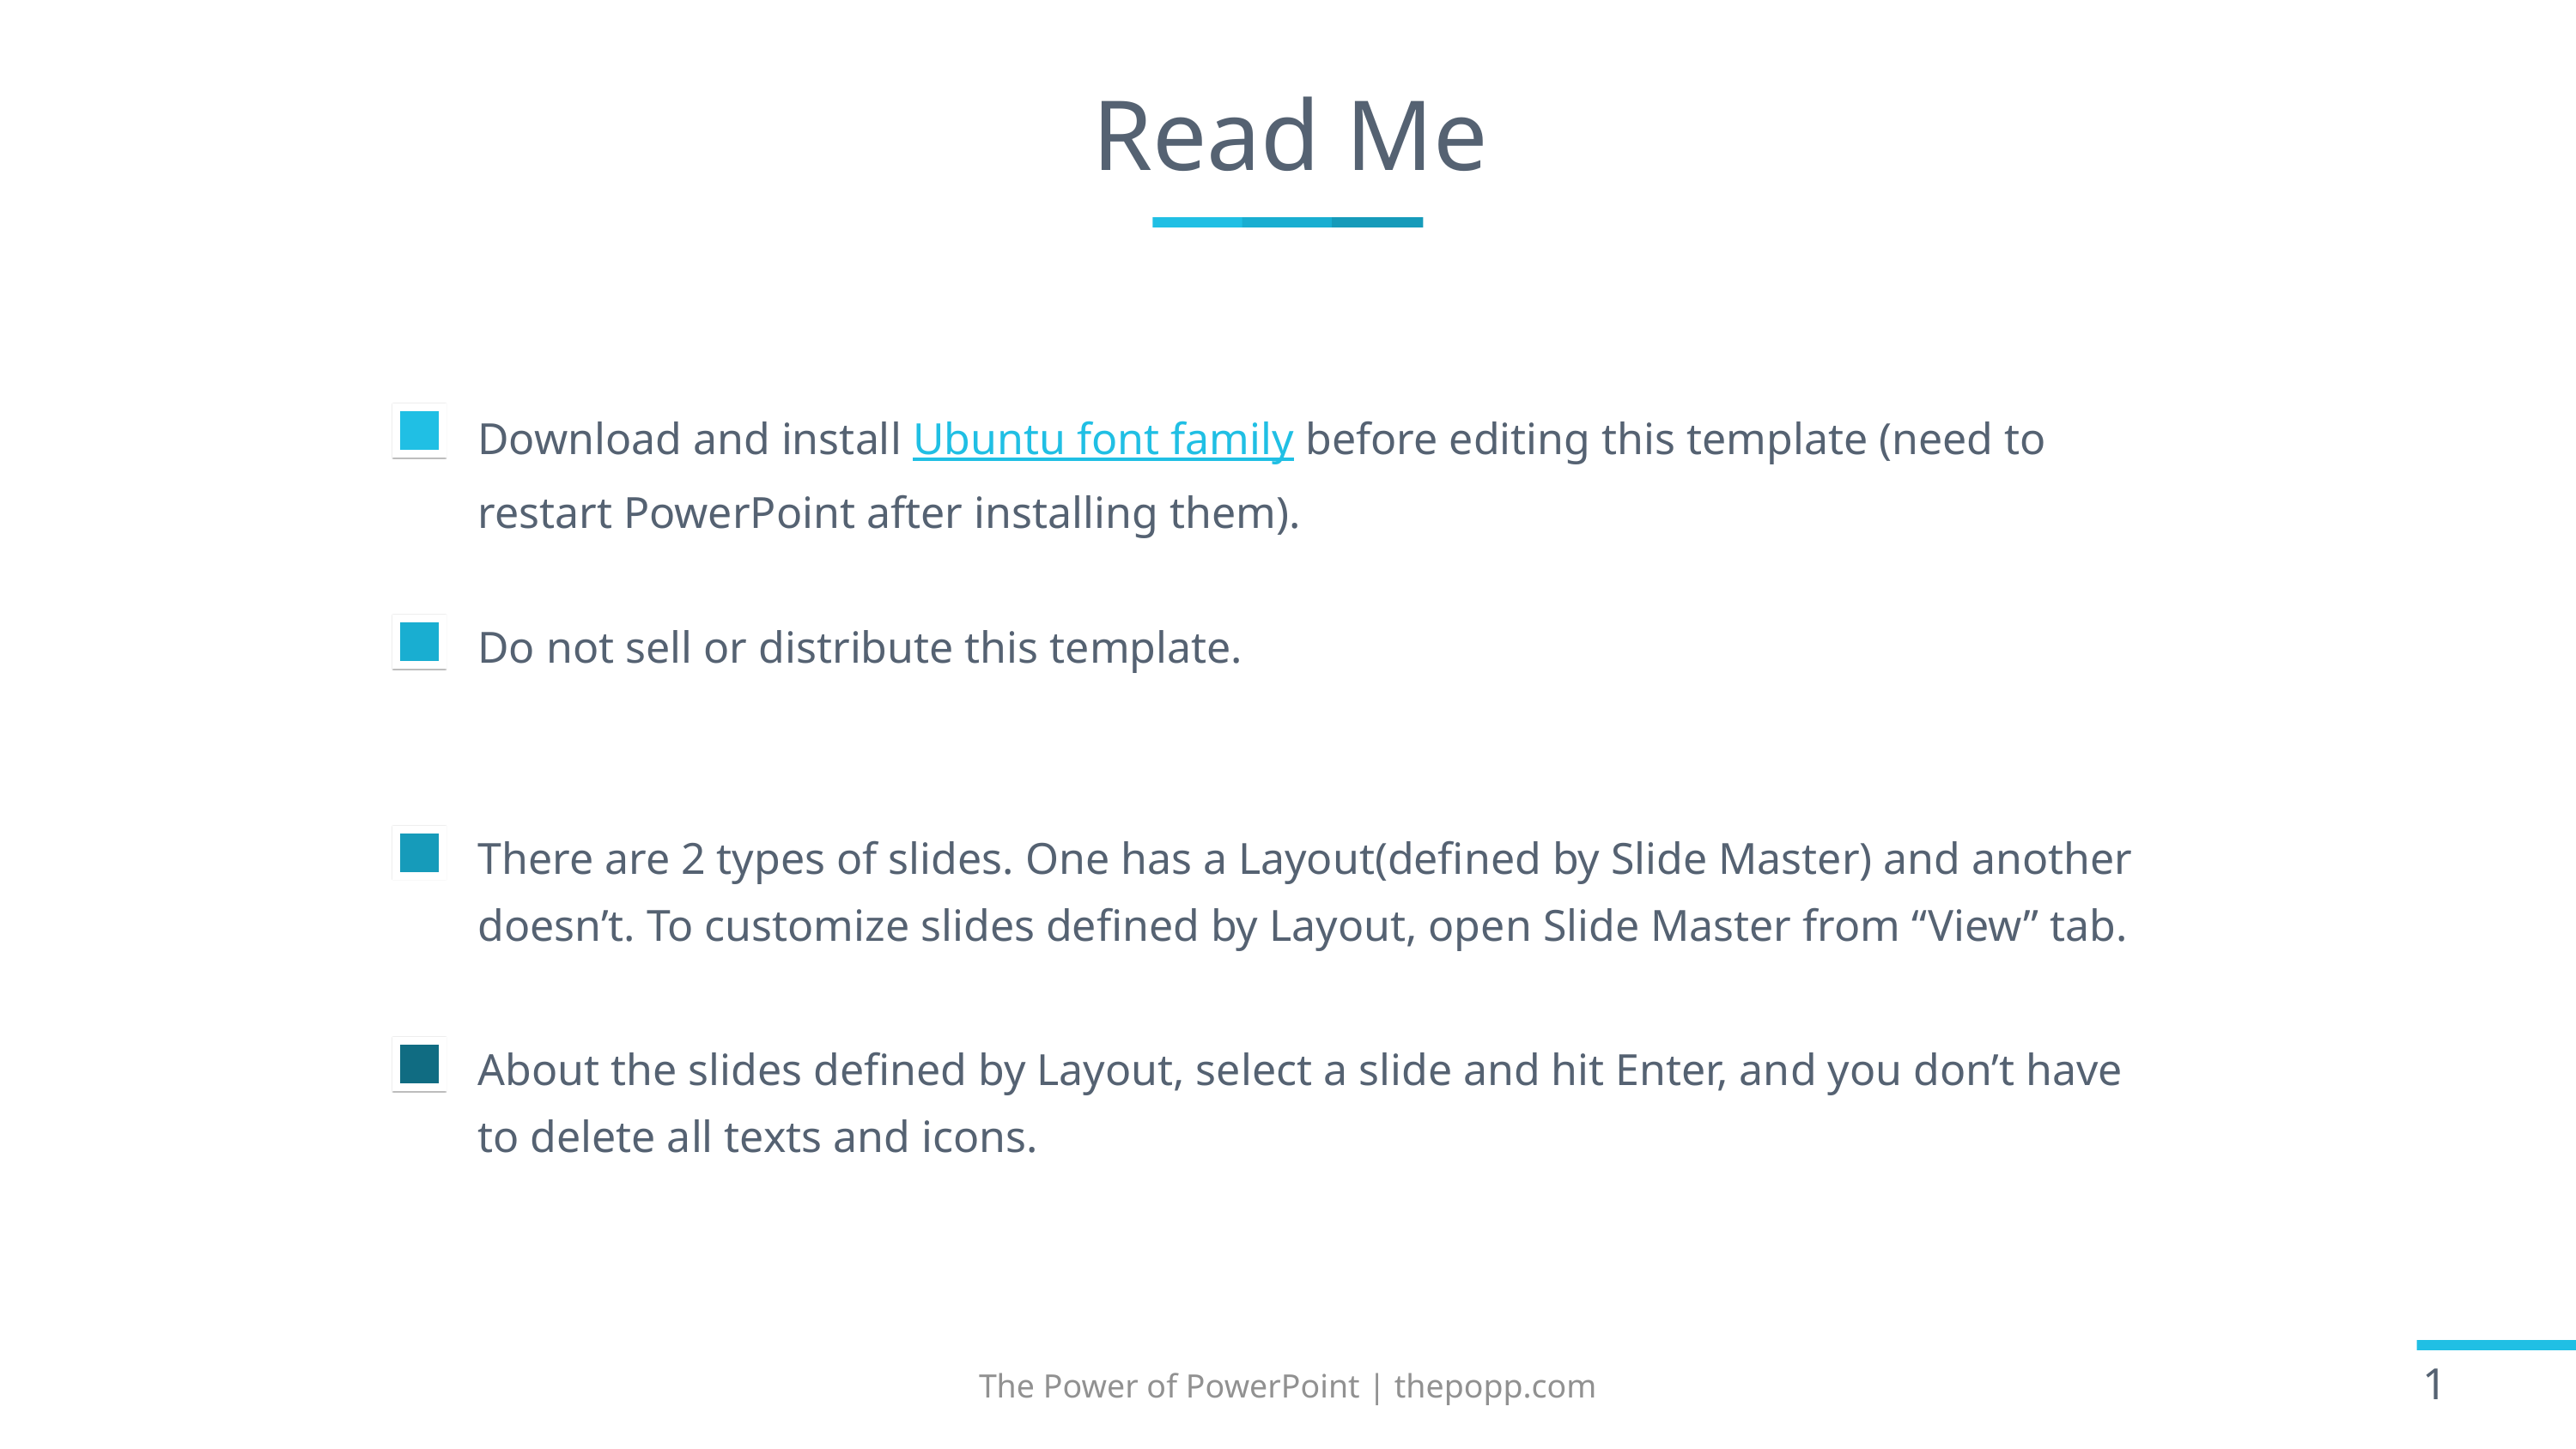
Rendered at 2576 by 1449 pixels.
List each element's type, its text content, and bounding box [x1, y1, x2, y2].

slide_number 1 [2409, 1351, 2576, 1421]
list Download and install Ubuntu font family before editing this template (need to restart PowerPoint after installing them). [465, 387, 2147, 561]
list Do not sell or distribute this template. [465, 598, 2147, 772]
list About the slides defined by Layout, select a slide and hit Enter, and you don’t have to delete all texts and icons. [465, 1021, 2147, 1194]
footer The Power of PowerPoint | thepopp.com [853, 1349, 1723, 1427]
title Read Me [69, 49, 2512, 230]
list There are 2 types of slides. One has a Layout(defined by Slide Master) and another doesn’t. To customize slides defined by Layout, open Slide Master from “View” tab. [465, 809, 2147, 983]
